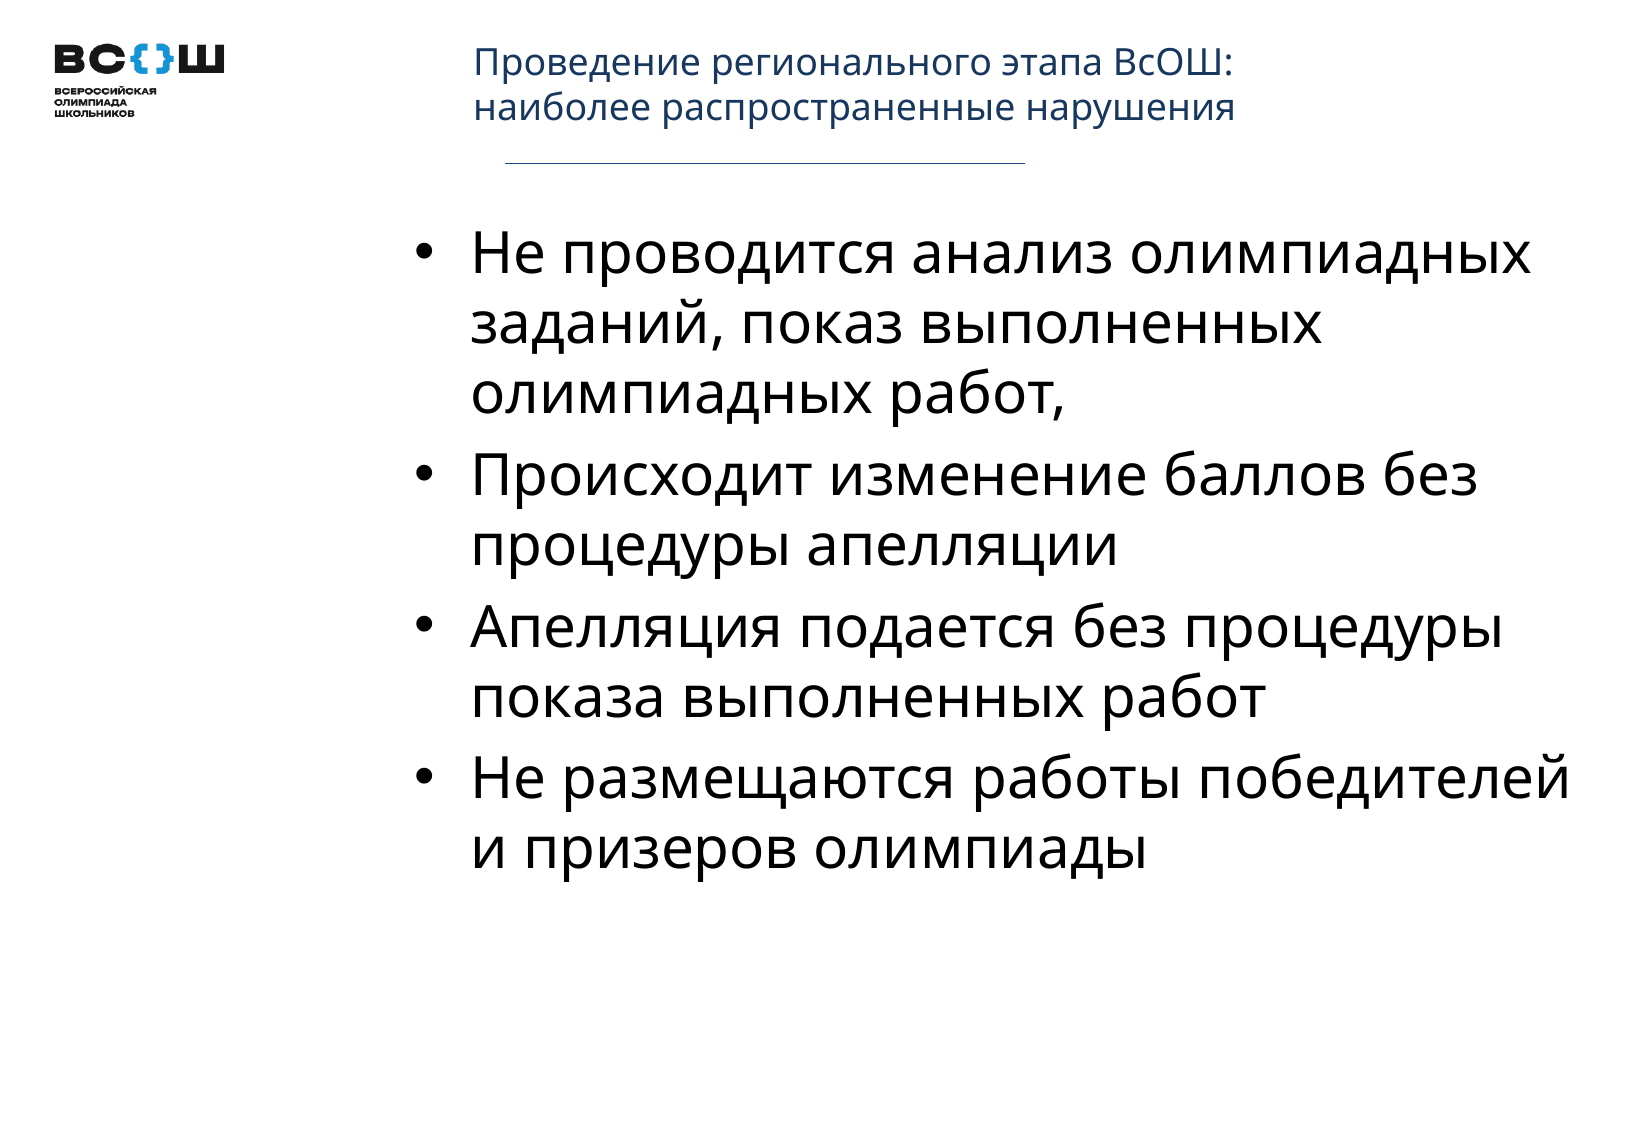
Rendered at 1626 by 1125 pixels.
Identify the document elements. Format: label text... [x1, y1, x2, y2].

text_box Проведение регионального этапа ВсОШ: наиболее распространенные нарушения [458, 30, 1474, 161]
list Не проводится анализ олимпиадных заданий, показ выполненных олимпиадных работ, Происходит изменение баллов без процедуры апелляции Апелляция подается без процедуры показа выполненных работ Не размещаются работы победителей и призеров олимпиады [399, 208, 1593, 1035]
picture [32, 30, 246, 131]
